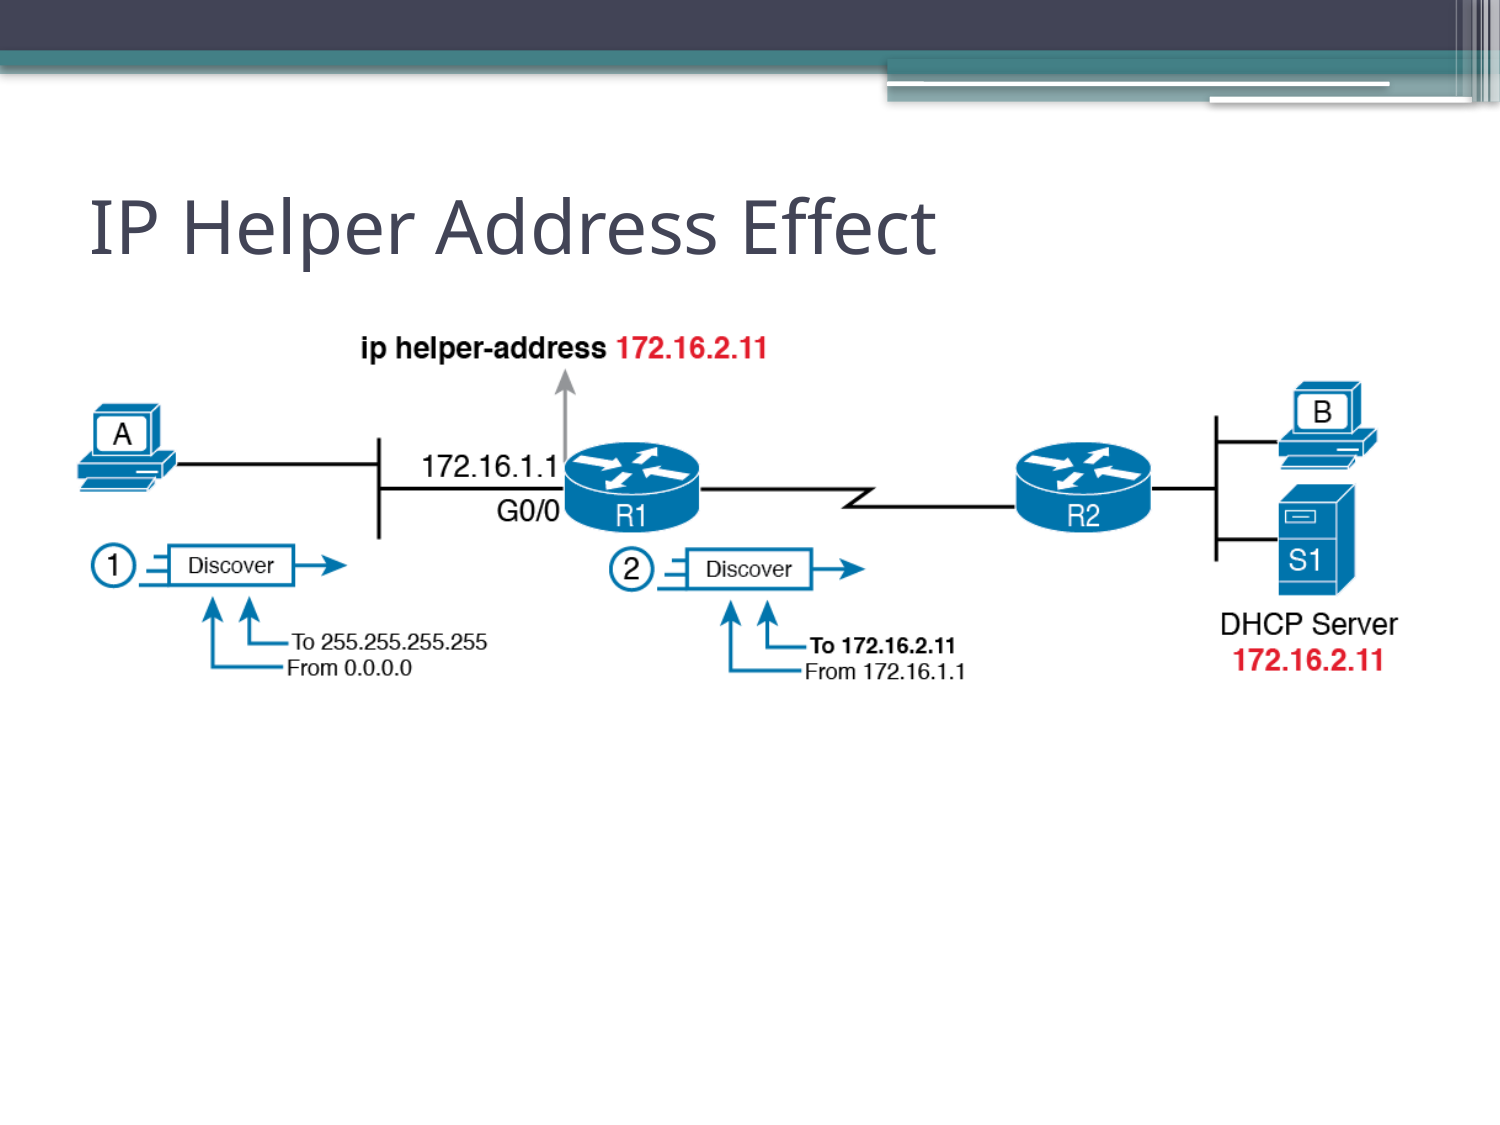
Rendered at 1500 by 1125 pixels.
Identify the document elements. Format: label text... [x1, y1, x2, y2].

picture [74, 324, 1402, 688]
title IP Helper Address Effect [75, 137, 1425, 313]
